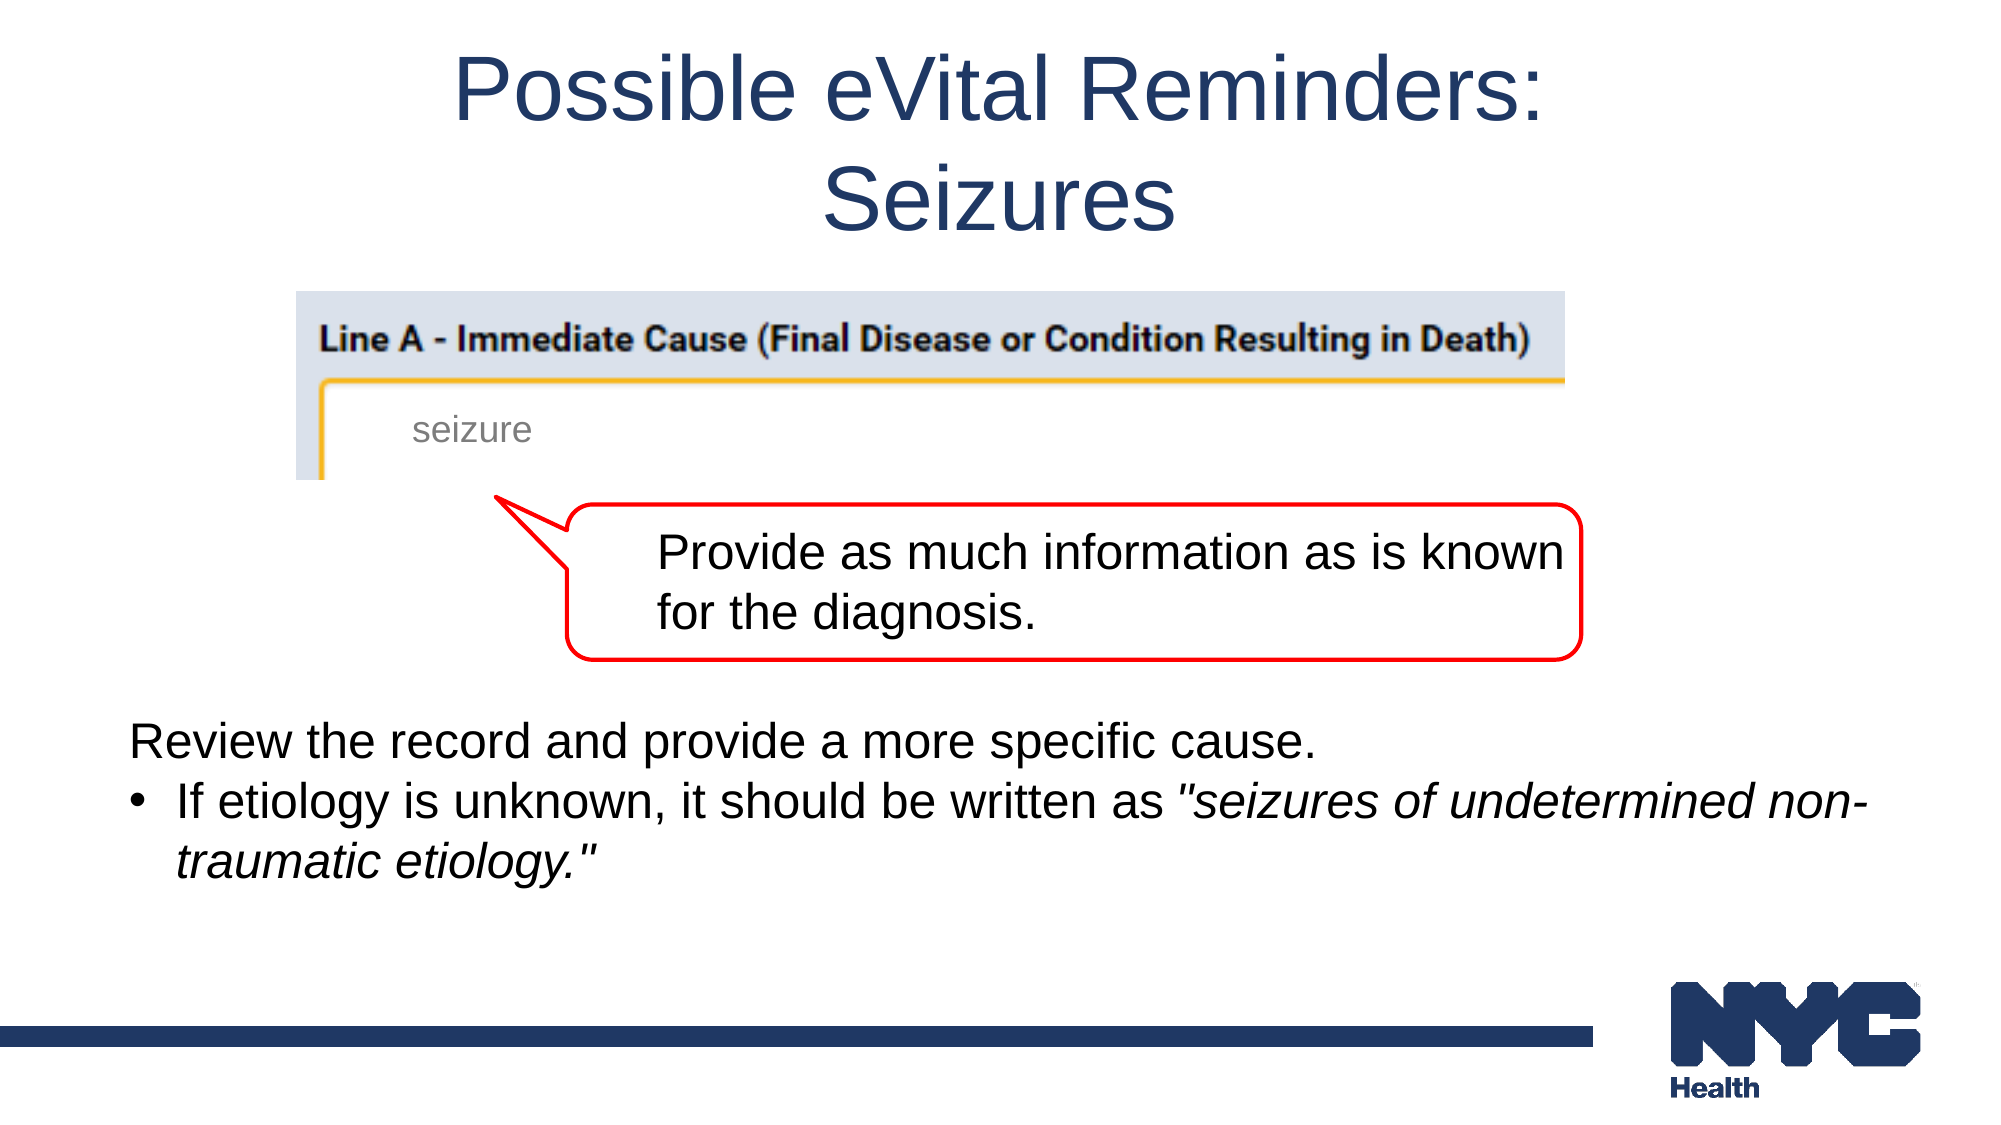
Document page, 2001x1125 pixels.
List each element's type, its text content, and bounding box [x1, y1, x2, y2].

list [296, 291, 1565, 480]
text_box Review the record and provide a more specific cause. If etiology is unknown, it should be written as "seizures of undetermined non-traumatic etiology." [113, 701, 1914, 897]
picture [1671, 982, 1921, 1098]
text_box Provide as much information as is known for the diagnosis. [495, 496, 1582, 660]
title Possible eVital Reminders: Seizures [99, 45, 1900, 233]
